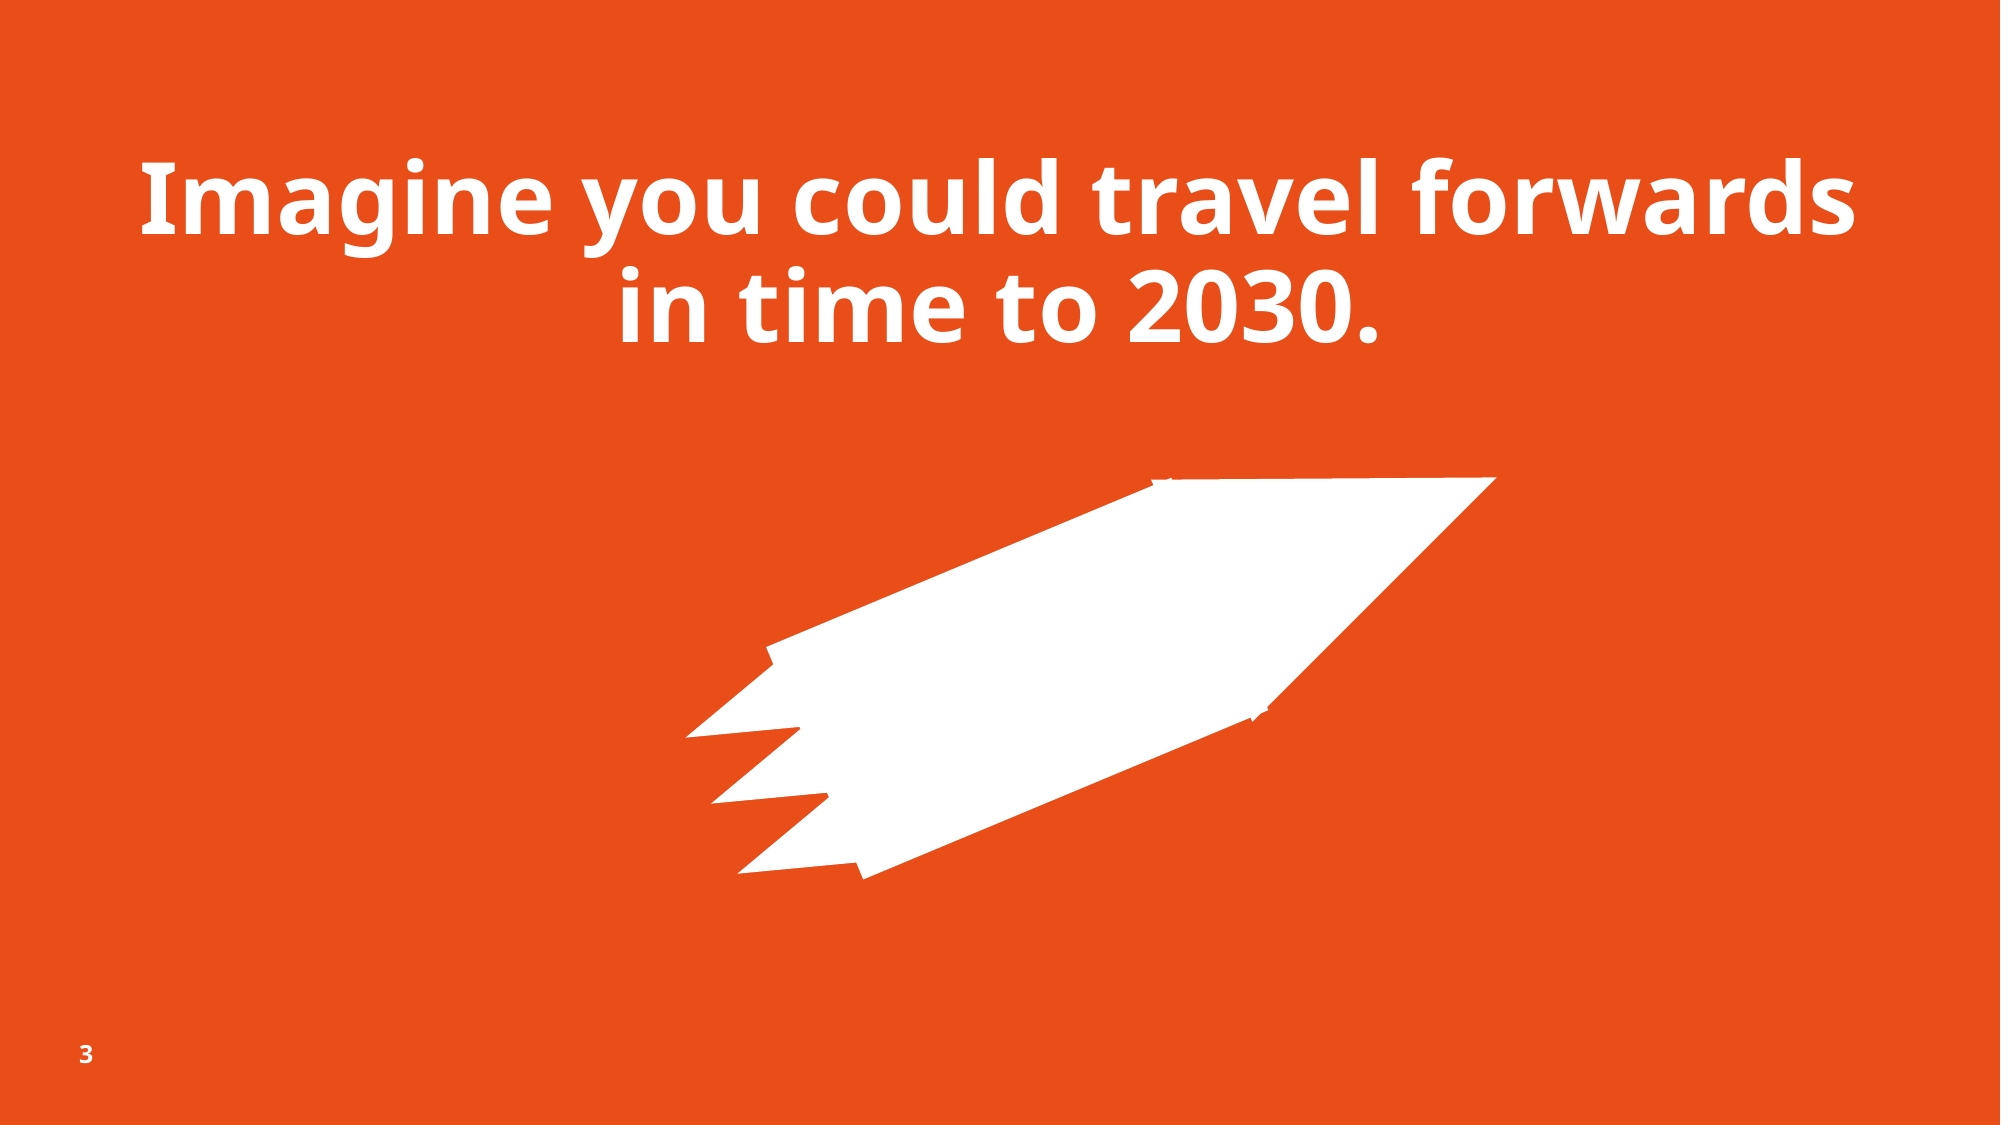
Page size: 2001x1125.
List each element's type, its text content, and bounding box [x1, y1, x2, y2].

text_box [679, 407, 1510, 892]
slide_number 3 [79, 1023, 190, 1073]
title Imagine you could travel forwards in time to 2030. [66, 151, 1934, 480]
